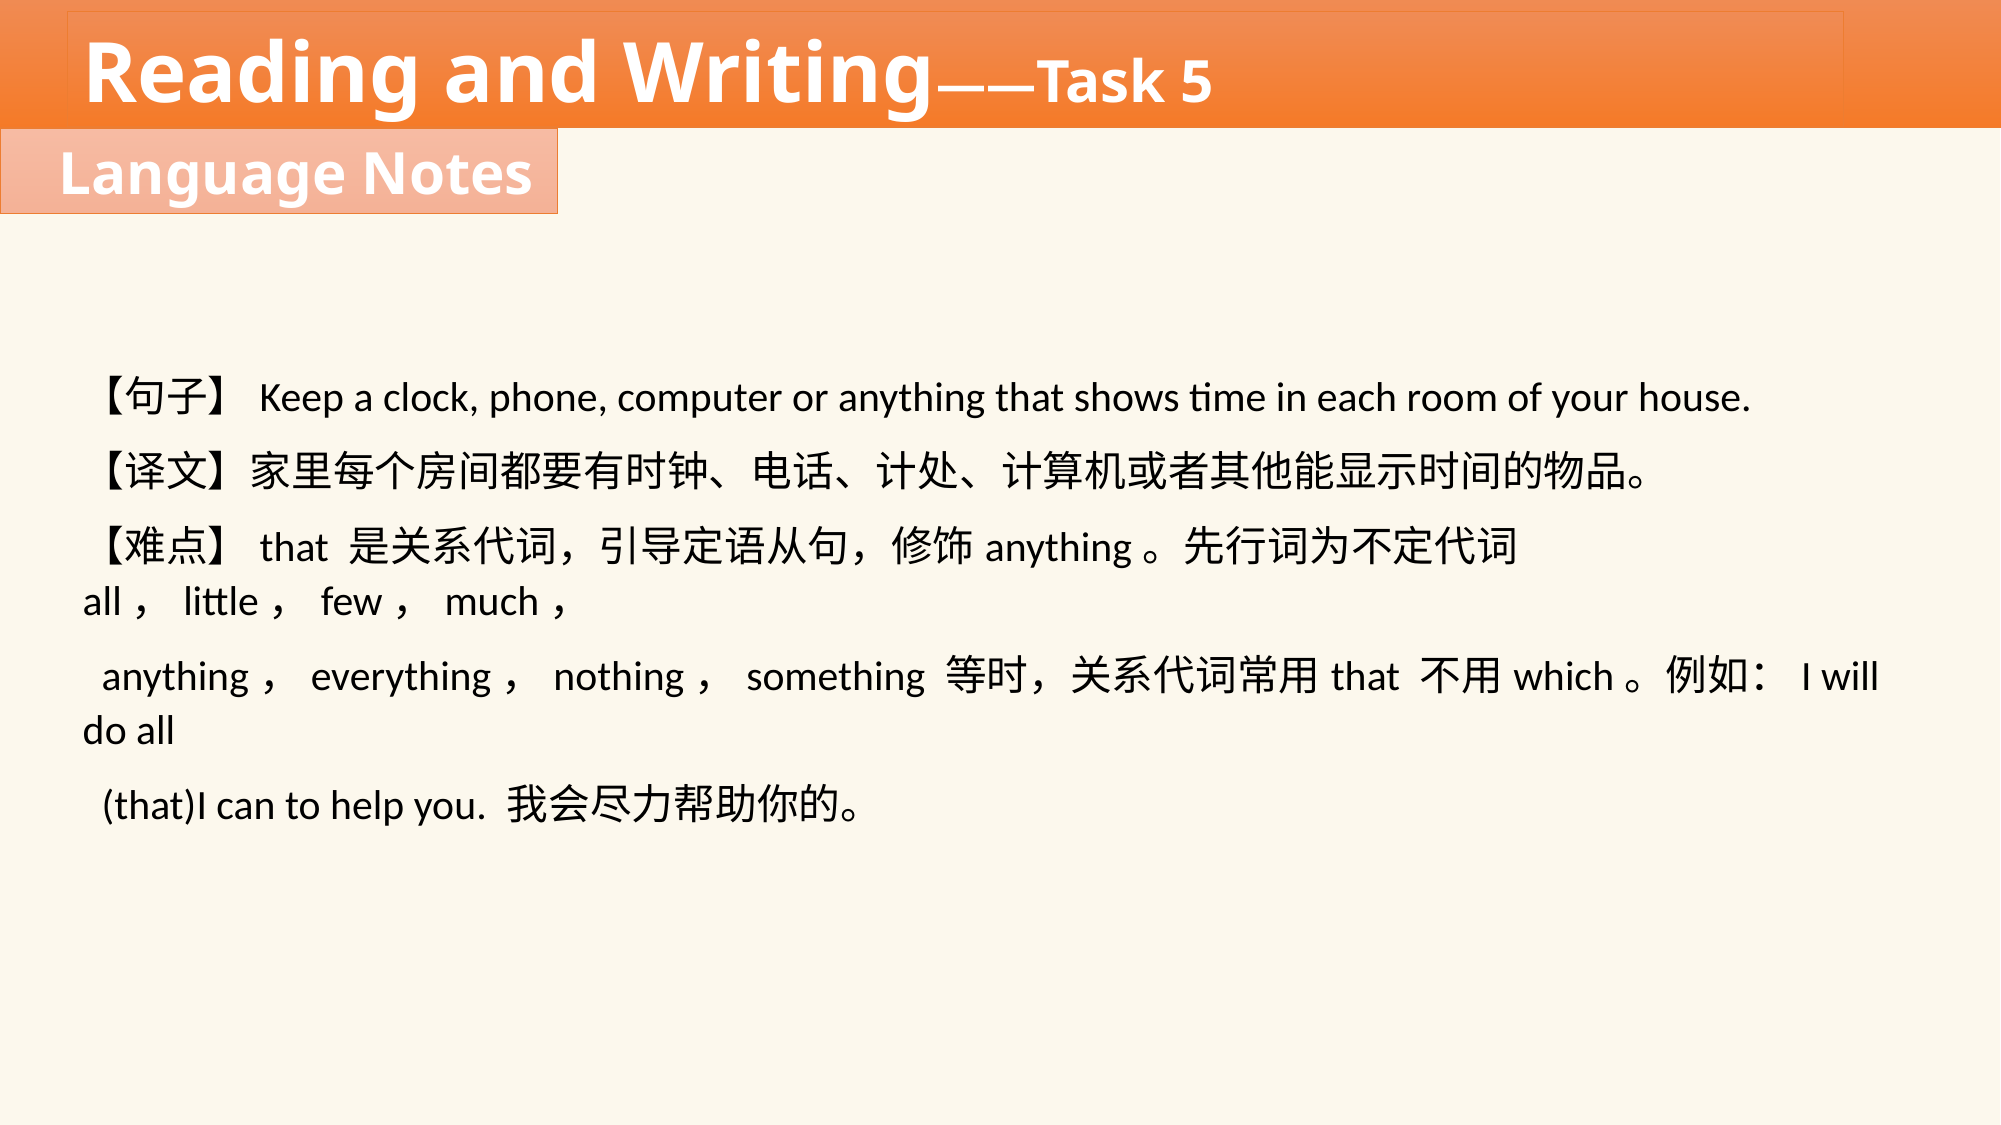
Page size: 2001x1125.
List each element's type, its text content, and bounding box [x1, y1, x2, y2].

list 【句子】Keep a clock, phone, computer or anything that shows time in each room of your house. 【译文】家里每个房间都要有时钟、电话、计处、计算机或者其他能显示时间的物品。 【难点】that 是关系代词，引导定语从句，修饰anything。先行词为不定代词all，little，few，much， anything，everything，nothing，something 等时，关系代词常用that 不用which。例如：I will do all (that)I can to help you. 我会尽力帮助你的。 [67, 357, 1945, 1125]
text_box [0, 0, 2000, 215]
